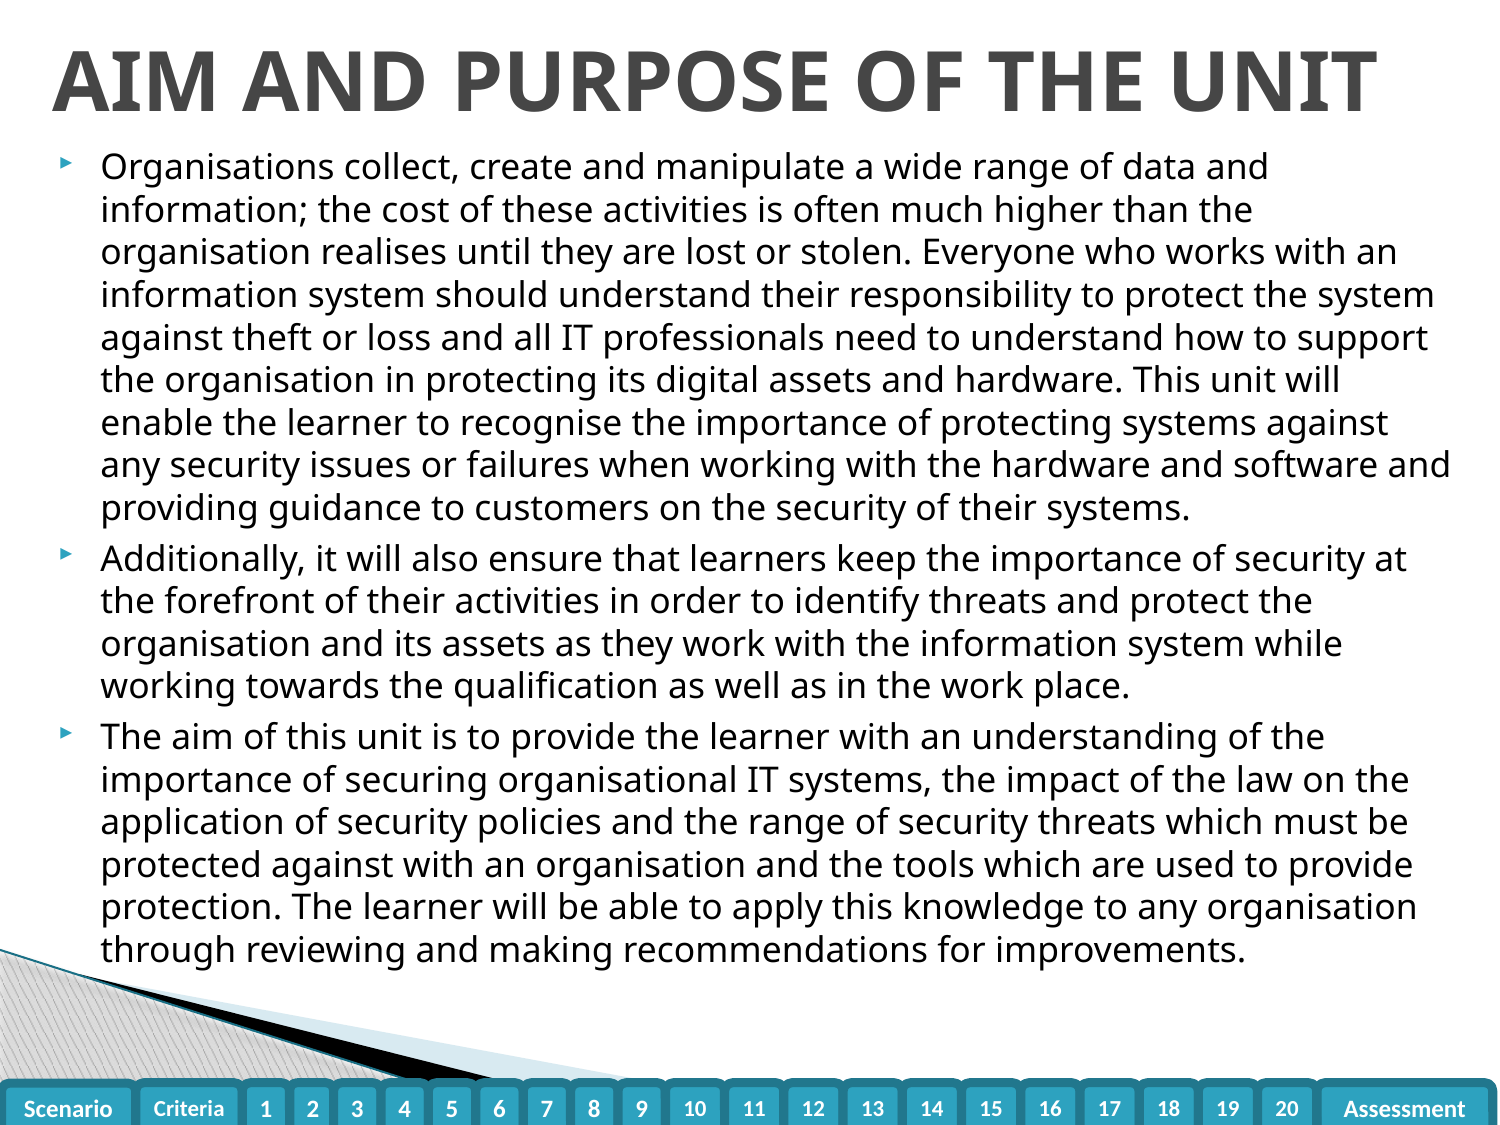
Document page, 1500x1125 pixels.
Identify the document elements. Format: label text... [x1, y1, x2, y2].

title AIM AND PURPOSE OF THE UNIT [37, 19, 1471, 138]
list Organisations collect, create and manipulate a wide range of data and information; the cost of these activities is often much higher than the organisation realises until they are lost or stolen. Everyone who works with an information system should understand their responsibility to protect the system against theft or loss and all IT professionals need to understand how to support the organisation in protecting its digital assets and hardware. This unit will enable the learner to recognise the importance of protecting systems against any security issues or failures when working with the hardware and software and providing guidance to customers on the security of their systems. Additionally, it will also ensure that learners keep the importance of security at the forefront of their activities in order to identify threats and protect the organisation and its assets as they work with the information system while working towards the qualification as well as in the work place. The aim of this unit is to provide the learner with an understanding of the importance of securing organisational IT systems, the impact of the law on the application of security policies and the range of security threats which must be protected against with an organisation and the tools which are used to provide protection. The learner will be able to apply this knowledge to any organisation through reviewing and making recommendations for improvements. [41, 138, 1471, 1024]
